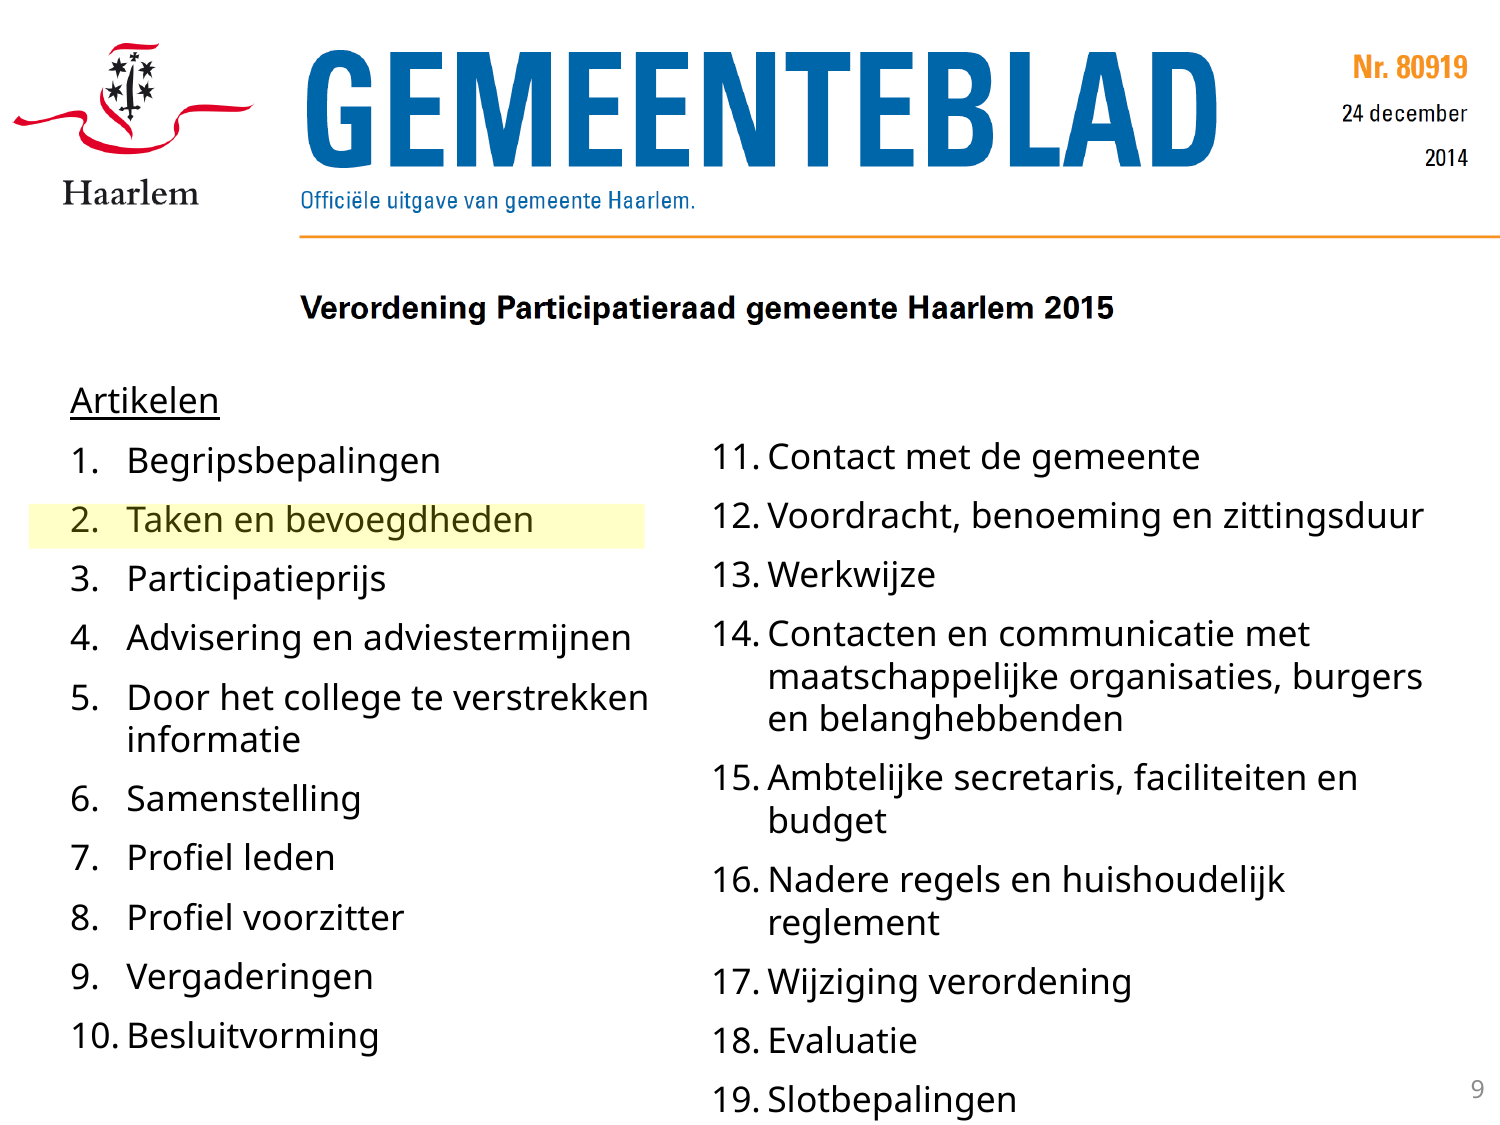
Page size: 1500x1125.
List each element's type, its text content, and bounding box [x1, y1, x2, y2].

text_box Artikelen Begripsbepalingen Taken en bevoegdheden Participatieprijs Advisering en adviestermijnen Door het college te verstrekken informatie Samenstelling Profiel leden Profiel voorzitter Vergaderingen Besluitvorming [55, 371, 696, 1063]
slide_number 9 [1470, 1060, 1500, 1121]
text_box Contact met de gemeente Voordracht, benoeming en zittingsduur Werkwijze Contacten en communicatie met maatschappelijke organisaties, burgers en belanghebbenden Ambtelijke secretaris, faciliteiten en budget Nadere regels en huishoudelijk reglement Wijziging verordening Evaluatie Slotbepalingen [696, 367, 1470, 1125]
picture [0, 0, 1500, 354]
text_box [28, 503, 646, 550]
